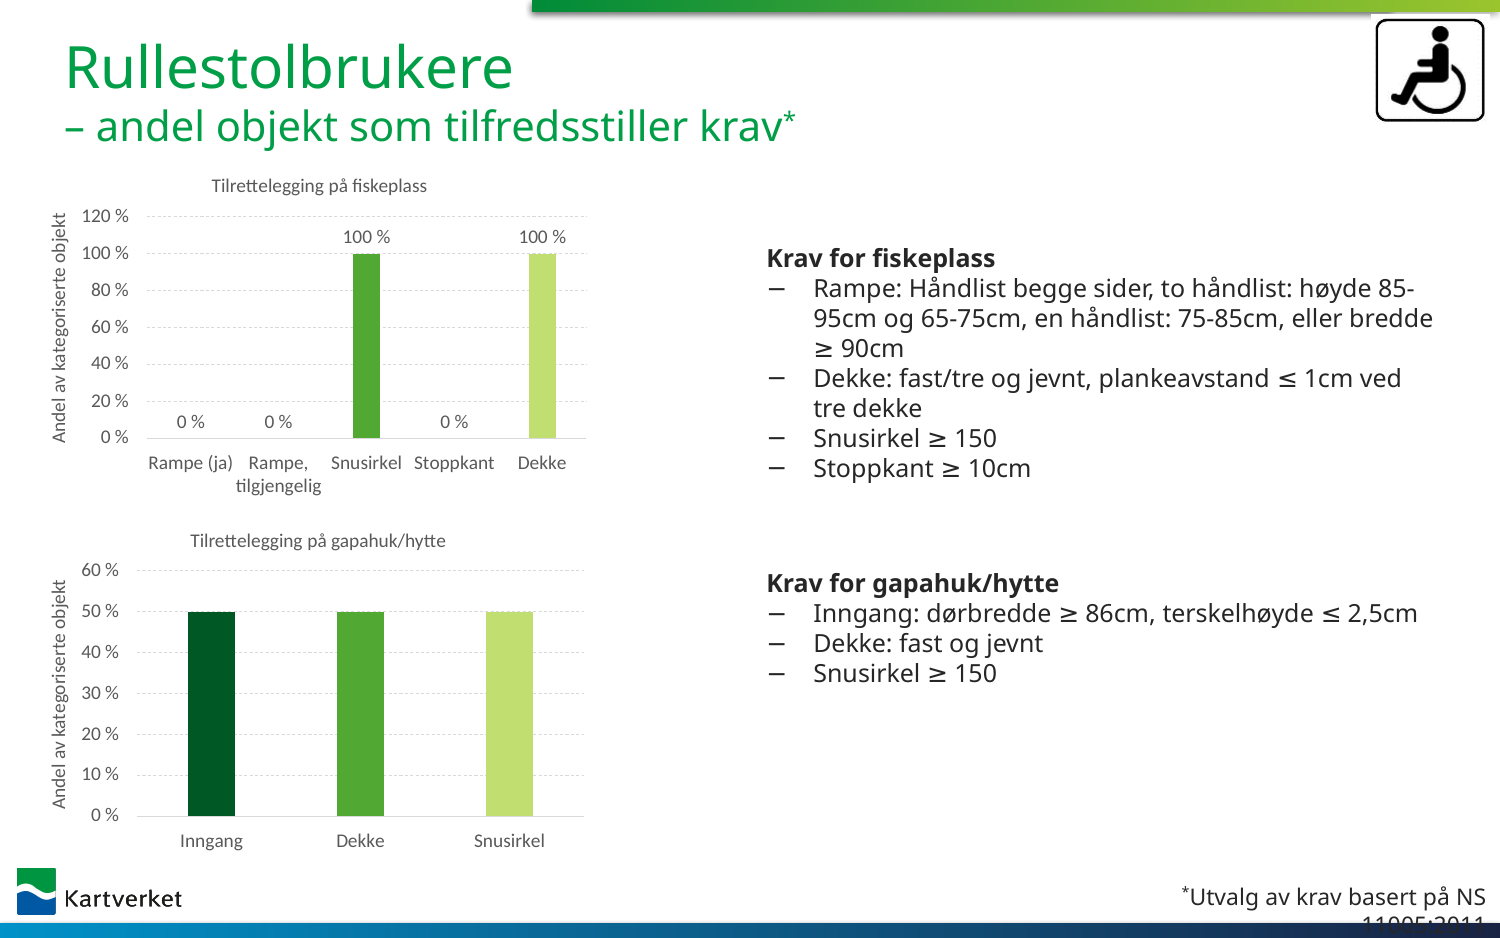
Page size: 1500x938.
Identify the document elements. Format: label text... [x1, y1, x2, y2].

picture [41, 520, 596, 859]
text_box Krav for fiskeplass Rampe: Håndlist begge sider, to håndlist: høyde 85-95cm og 65-75cm, en håndlist: 75-85cm, eller bredde ≥ 90cm Dekke: fast/tre og jevnt, plankeavstand ≤ 1cm ved tre dekke Snusirkel ≥ 150 Stoppkant ≥ 10cm [751, 235, 1452, 490]
text_box Krav for gapahuk/hytte Inngang: dørbredde ≥ 86cm, terskelhøyde ≤ 2,5cm Dekke: fast og jevnt Snusirkel ≥ 150 [751, 560, 1452, 695]
text_box Rullestolbrukere – andel objekt som tilfredsstiller krav* [49, 29, 1431, 158]
text_box *Utvalg av krav basert på NS 11005:2011 [1068, 873, 1500, 938]
picture [1371, 13, 1491, 127]
picture [41, 166, 598, 505]
